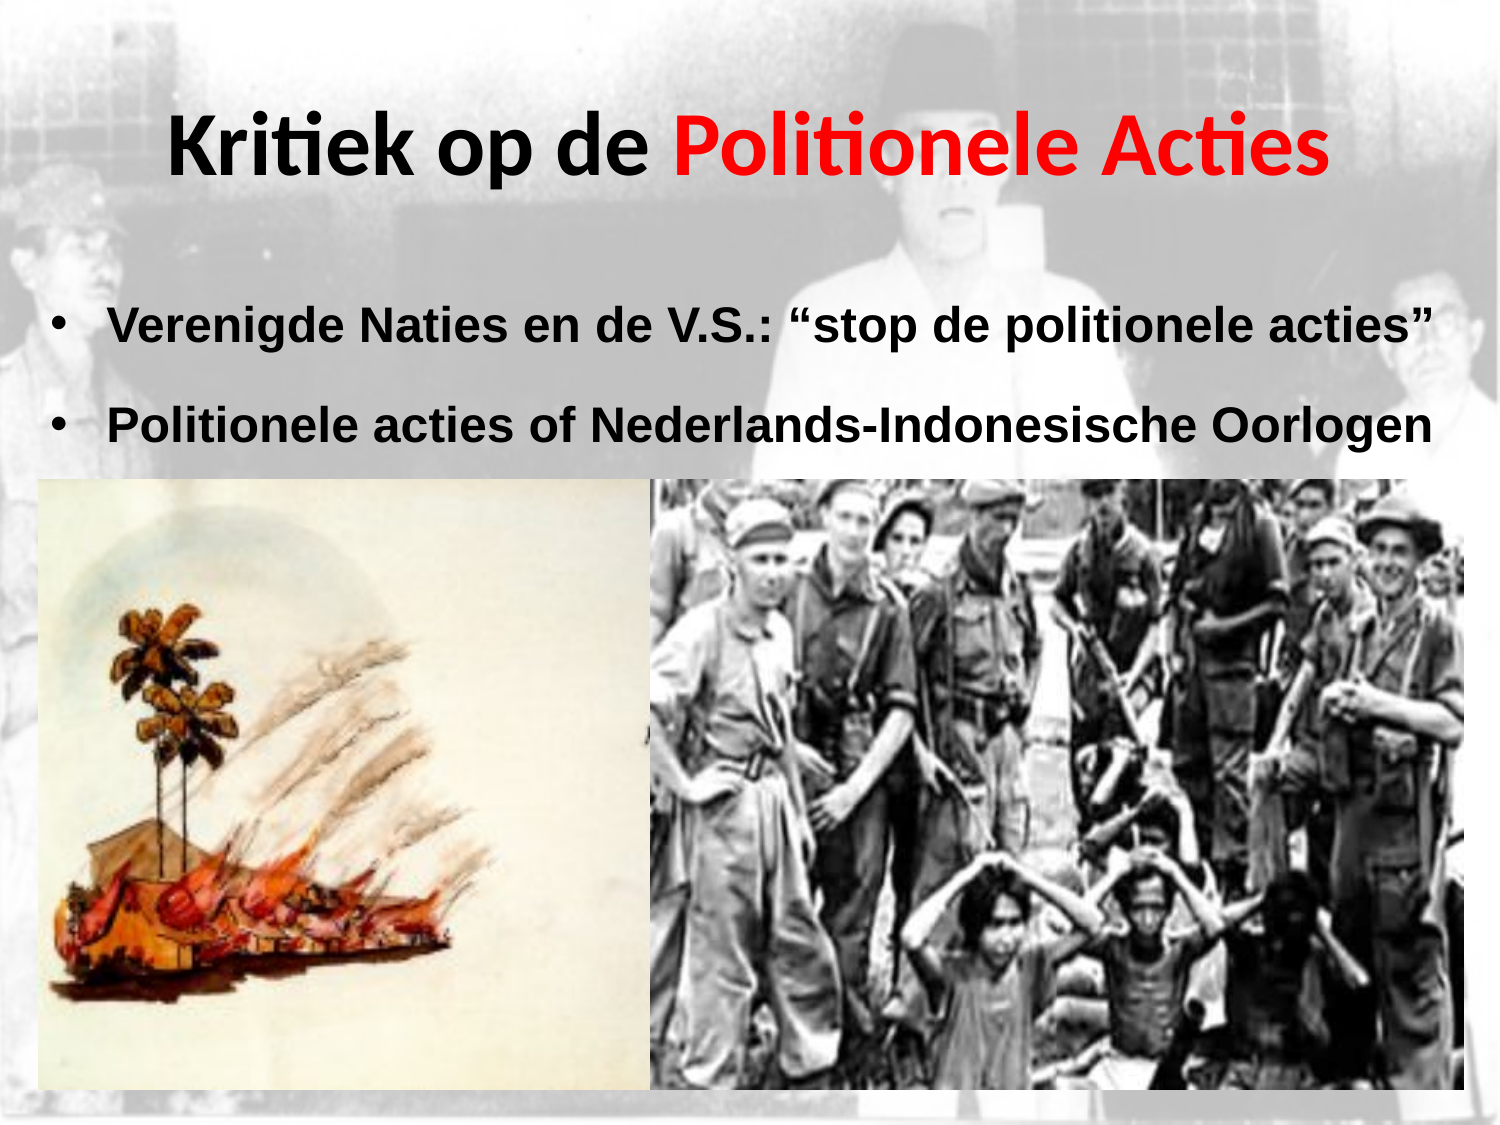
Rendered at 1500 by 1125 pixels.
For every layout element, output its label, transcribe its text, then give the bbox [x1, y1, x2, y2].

picture [38, 479, 1465, 1090]
title Kritiek op de Politionele Acties [75, 45, 1425, 233]
text_box Verenigde Naties en de V.S.: “stop de politionele acties” Politionele acties of Nederlands-Indonesische Oorlogen Steun voor onafhankelijk Indonesië VS dreigen Marshall-hulp te staken VS dwingen Nederland te overleggen over soevereiniteit [35, 255, 1465, 481]
